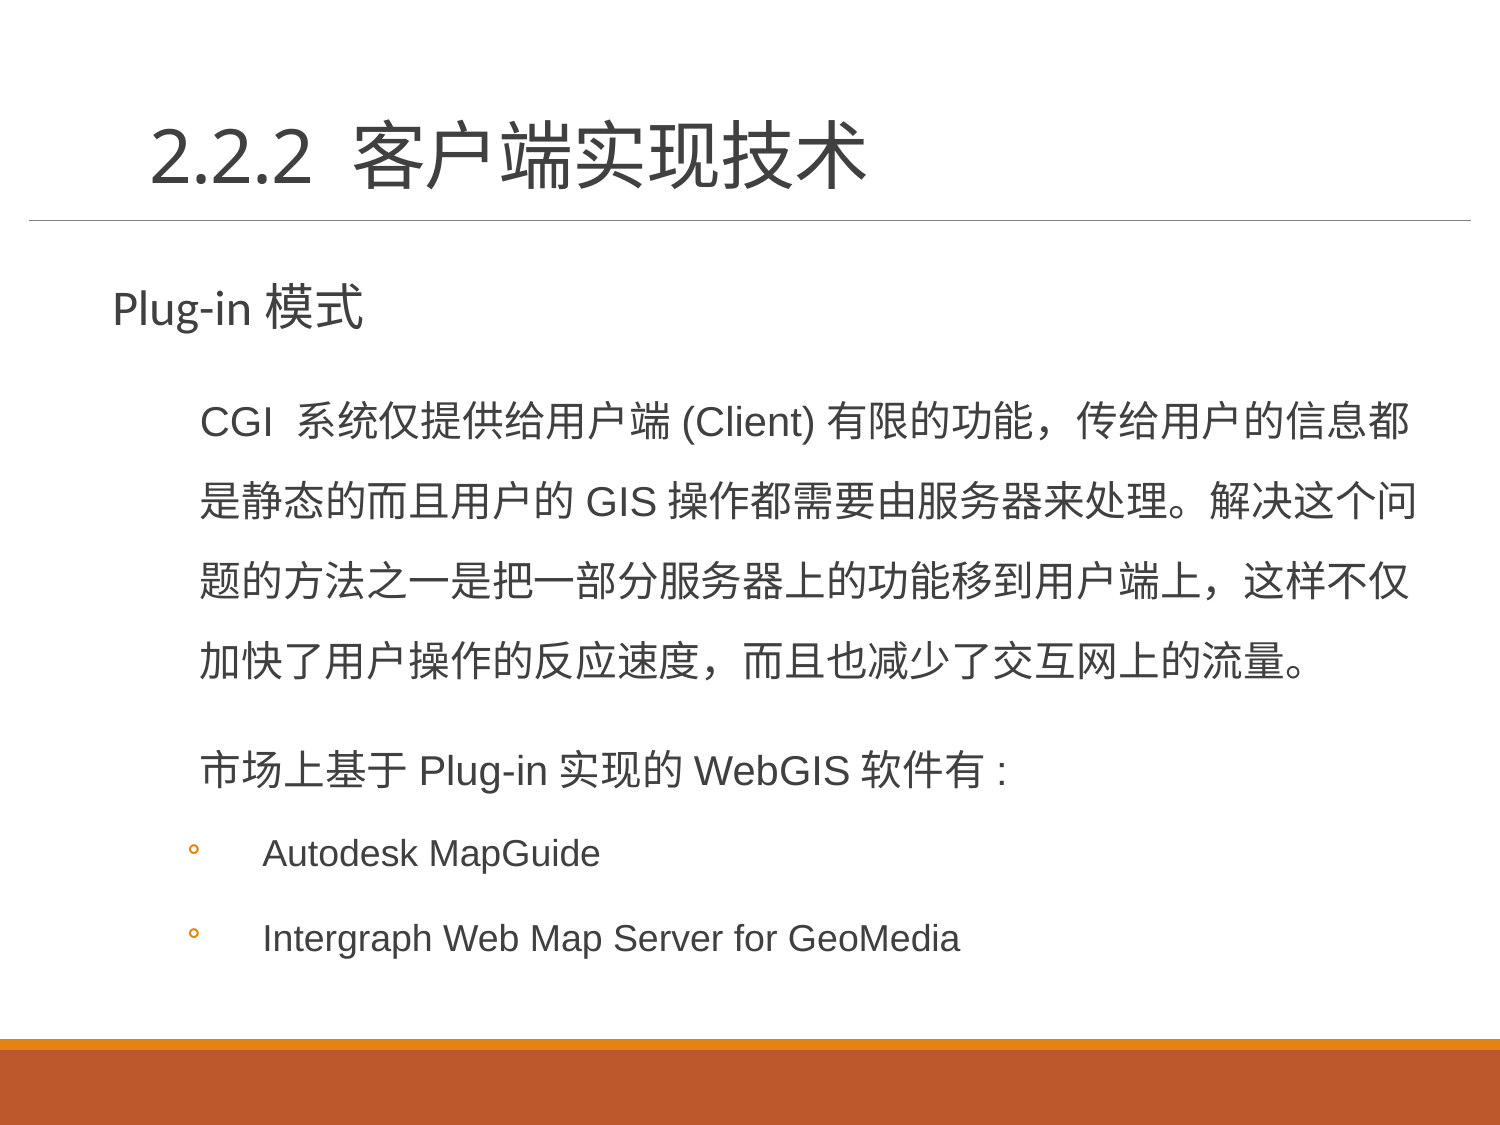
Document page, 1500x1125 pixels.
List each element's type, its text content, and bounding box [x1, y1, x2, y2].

title 2.2.2 客户端实现技术 [134, 47, 1373, 206]
list Plug-in模式 CGI 系统仅提供给用户端(Client)有限的功能，传给用户的信息都是静态的而且用户的GIS操作都需要由服务器来处理。解决这个问题的方法之一是把一部分服务器上的功能移到用户端上，这样不仅加快了用户操作的反应速度，而且也减少了交互网上的流量。 市场上基于Plug-in实现的WebGIS软件有: Autodesk MapGuide Intergraph Web Map Server for GeoMedia [112, 231, 1447, 1094]
